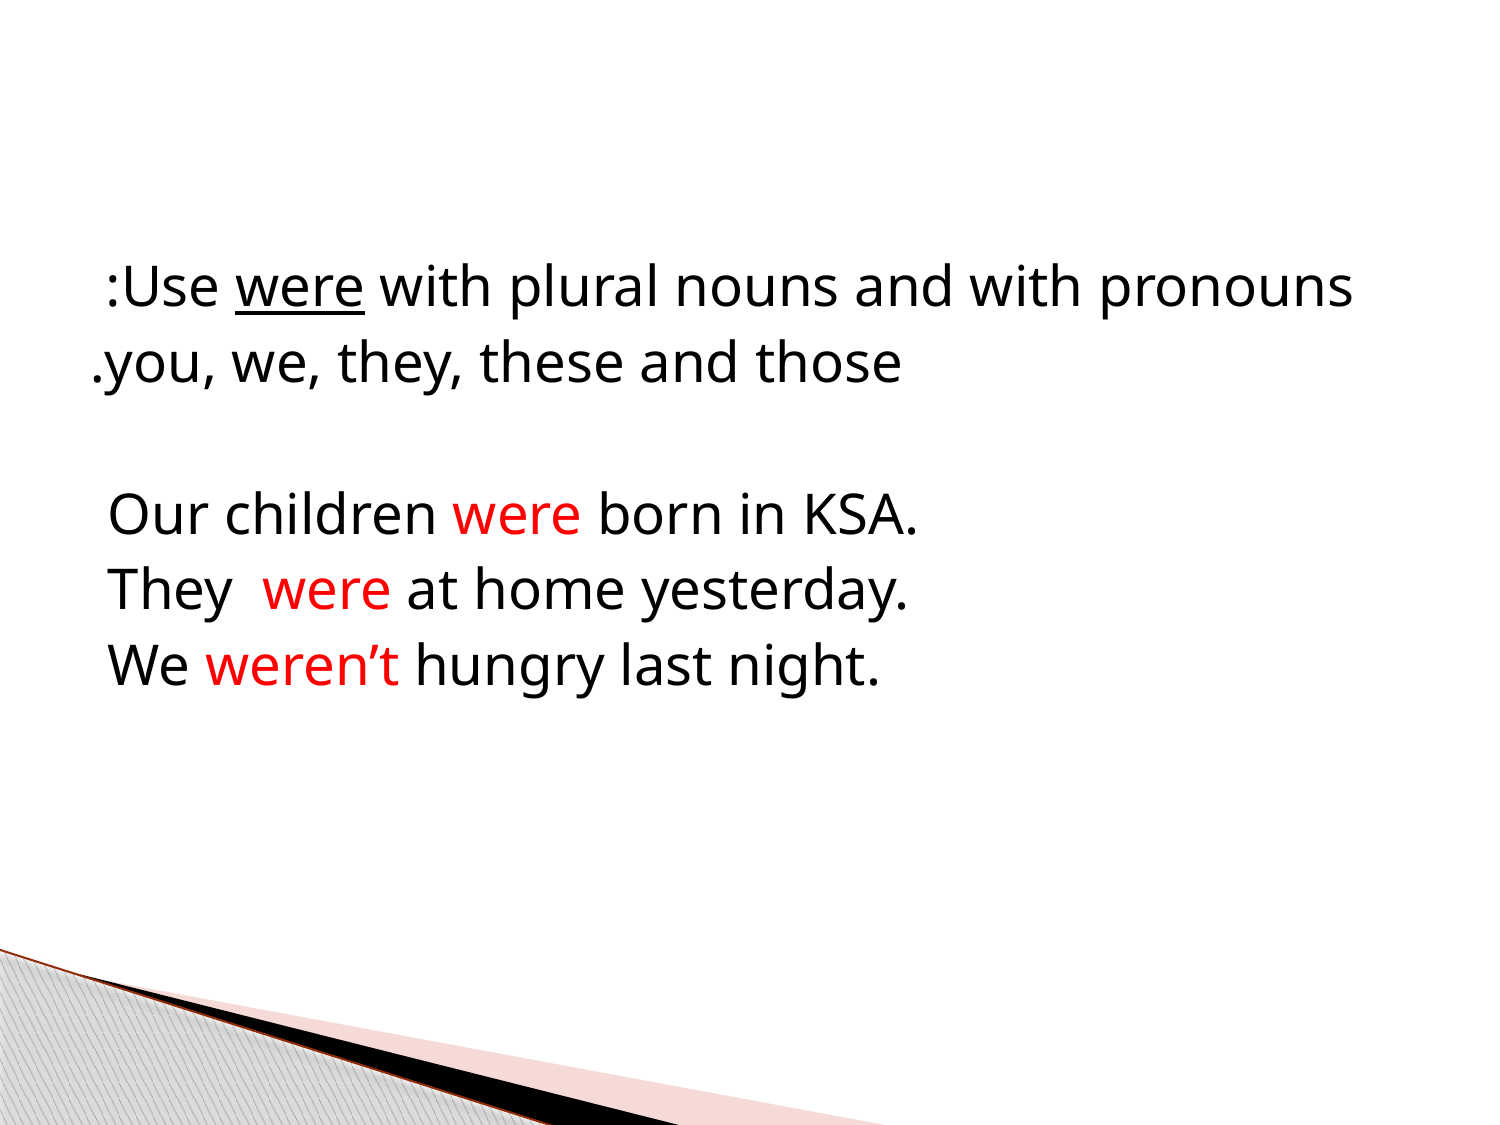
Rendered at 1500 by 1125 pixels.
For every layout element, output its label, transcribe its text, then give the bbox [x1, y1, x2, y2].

list Use were with plural nouns and with pronouns: you, we, they, these and those. Our children were born in KSA. They were at home yesterday. We weren’t hungry last night. [75, 243, 1425, 986]
